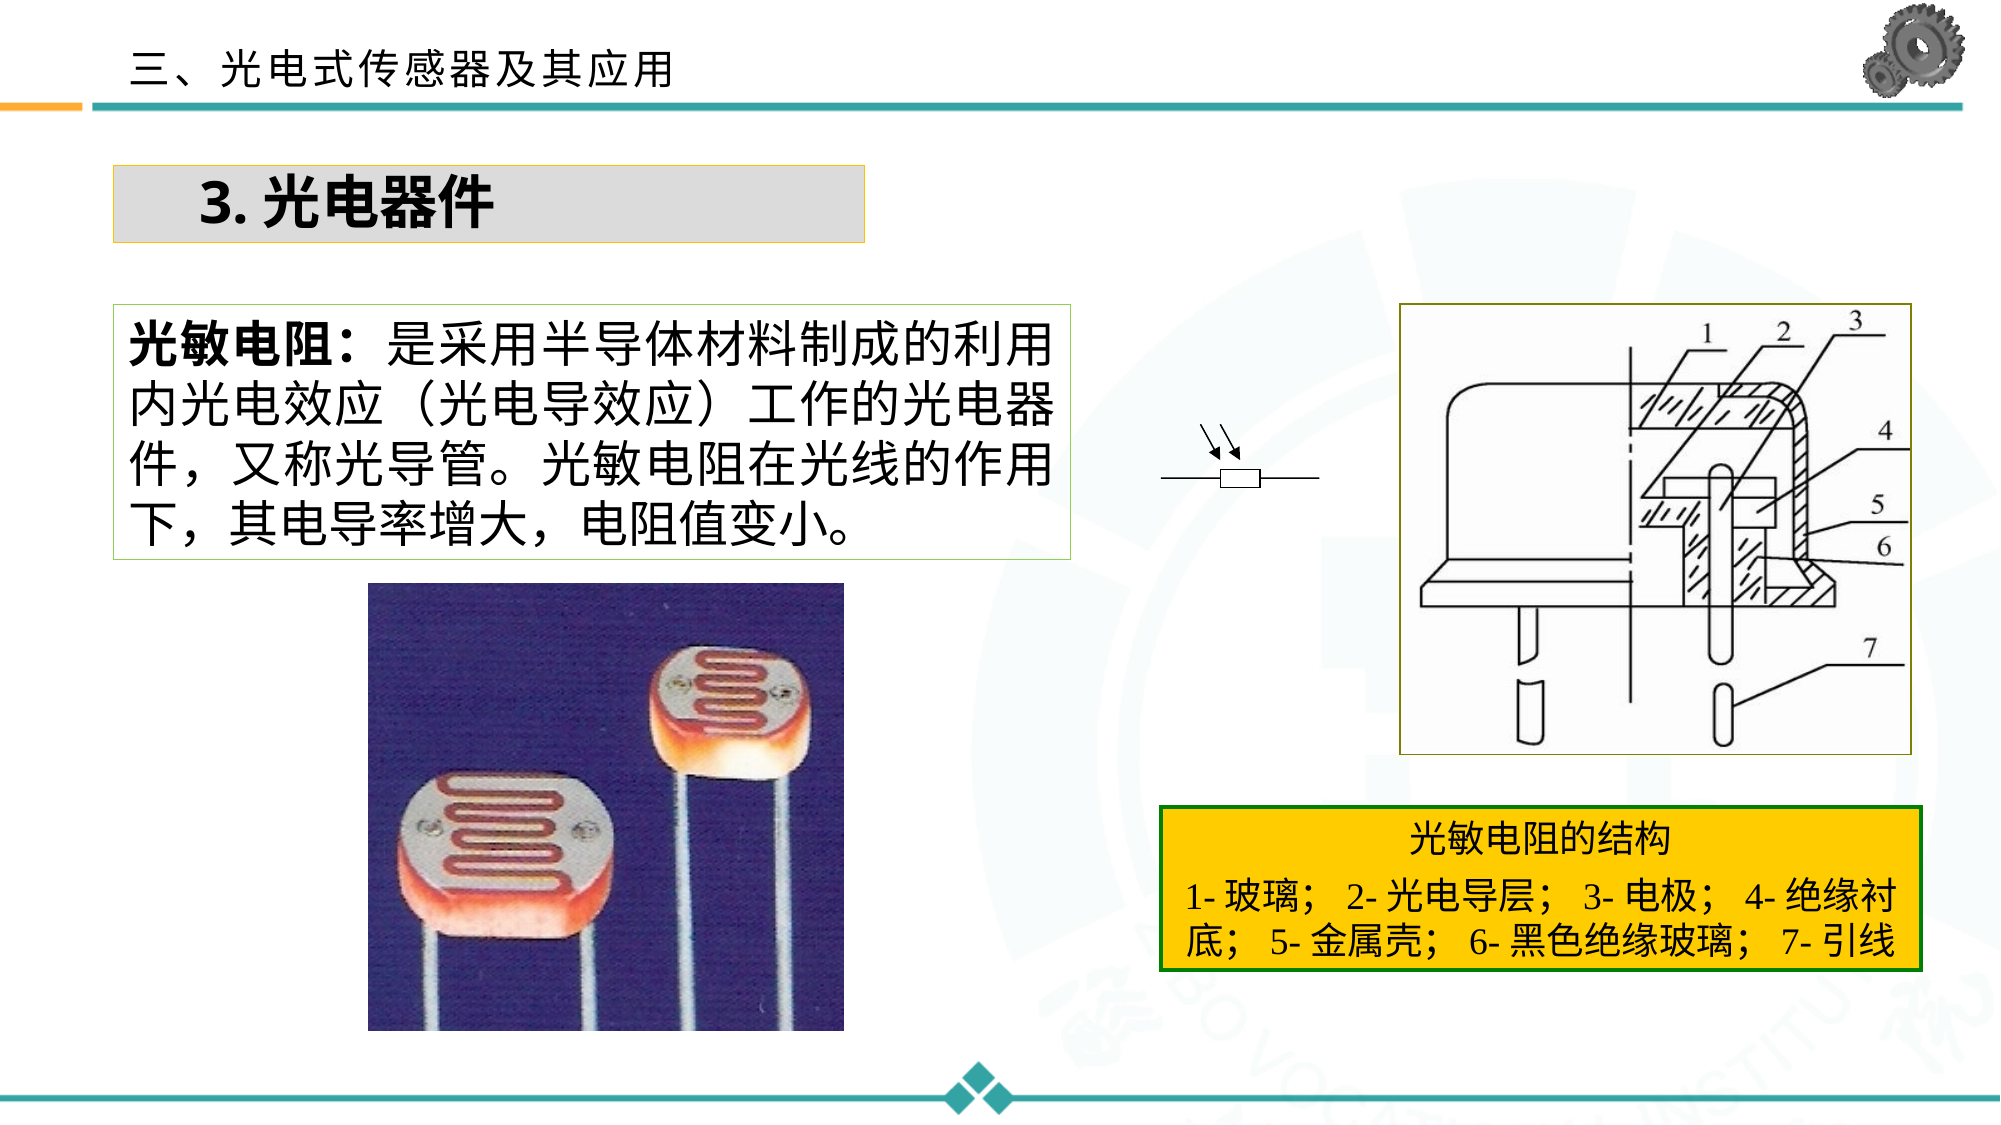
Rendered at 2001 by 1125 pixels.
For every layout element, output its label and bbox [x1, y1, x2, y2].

picture [0, 0, 2000, 1125]
text_box [1160, 304, 1911, 754]
